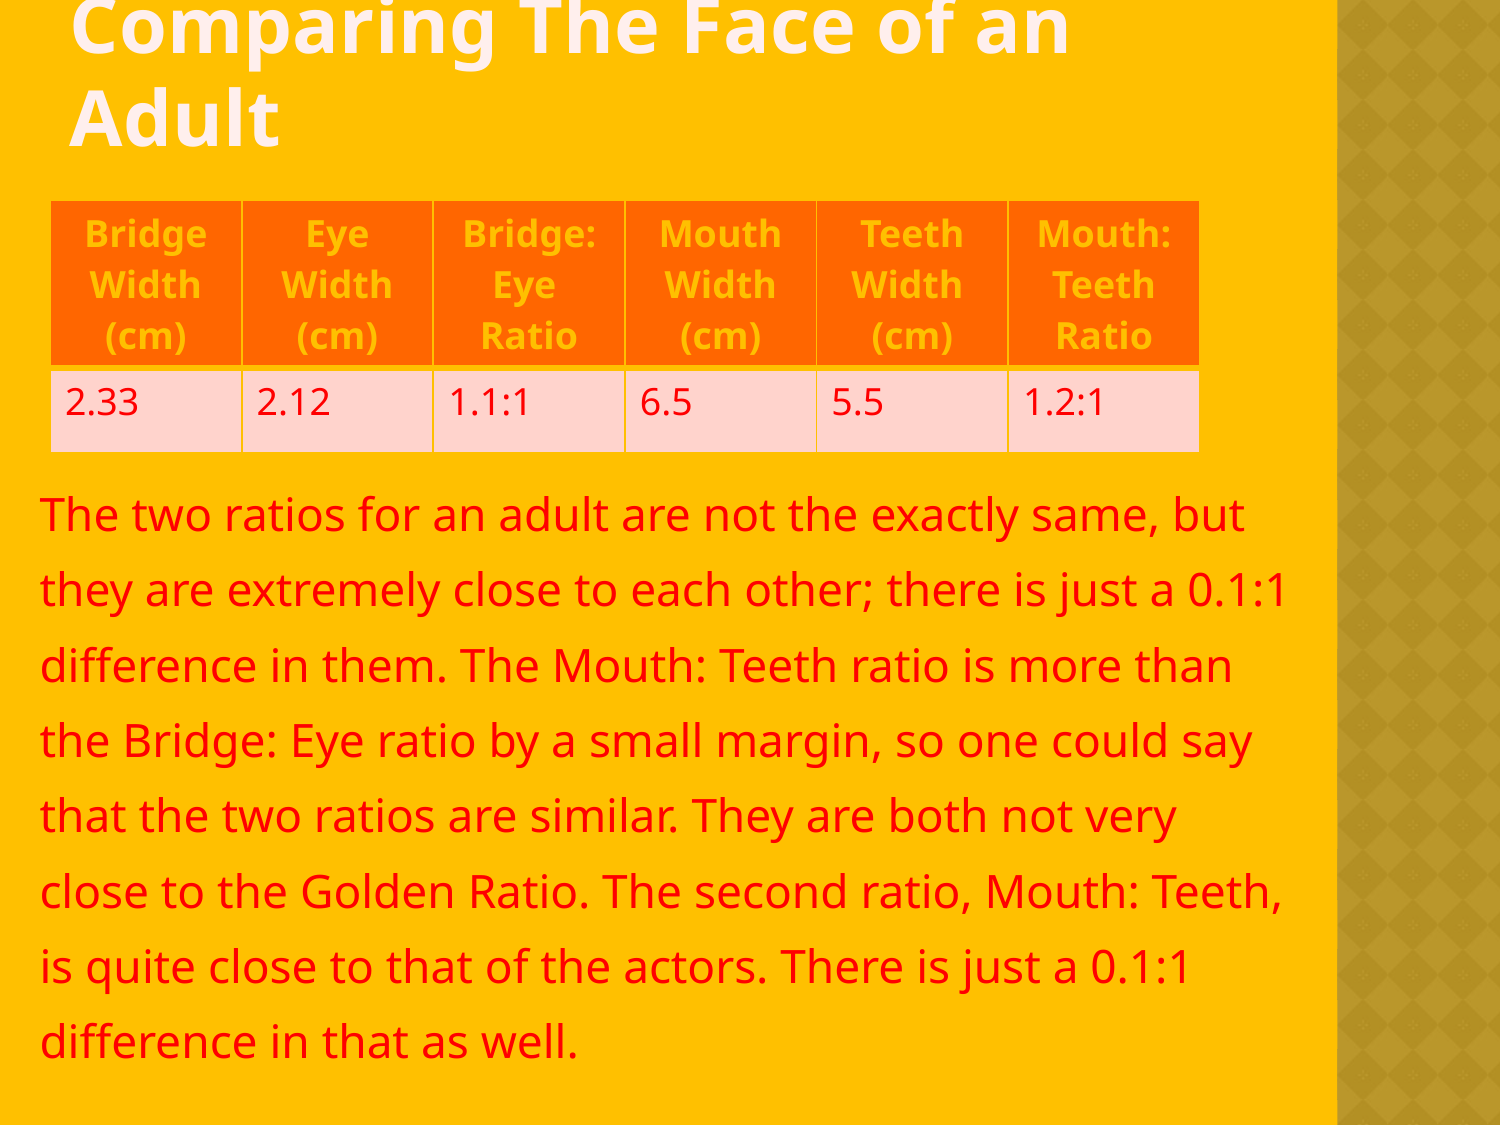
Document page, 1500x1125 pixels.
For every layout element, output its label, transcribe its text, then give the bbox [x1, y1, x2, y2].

table_cell 6.5 [626, 371, 816, 452]
table_header Eye Width (cm) [243, 201, 432, 365]
table_cell 1.1:1 [434, 371, 624, 452]
text_box The two ratios for an adult are not the exactly same, but they are extremely close to each other; there is just a 0.1:1 difference in them. The Mouth: Teeth ratio is more than the Bridge: Eye ratio by a small margin, so one could say that the two ratios are similar. They are both not very close to the Golden Ratio. The second ratio, Mouth: Teeth, is quite close to that of the actors. There is just a 0.1:1 difference in that as well. [24, 462, 1313, 1088]
table_header Bridge: Eye Ratio [434, 201, 624, 365]
table_header Teeth Width (cm) [817, 201, 1007, 365]
title Comparing The Face of an Adult [62, 0, 1250, 163]
table_cell 1.2:1 [1009, 371, 1199, 452]
table_header Bridge Width (cm) [51, 201, 241, 365]
table_header Mouth: Teeth Ratio [1009, 201, 1199, 365]
table_cell 2.12 [243, 371, 432, 452]
table_cell 2.33 [51, 371, 241, 452]
table_cell 5.5 [817, 371, 1007, 452]
table_header Mouth Width (cm) [626, 201, 816, 365]
